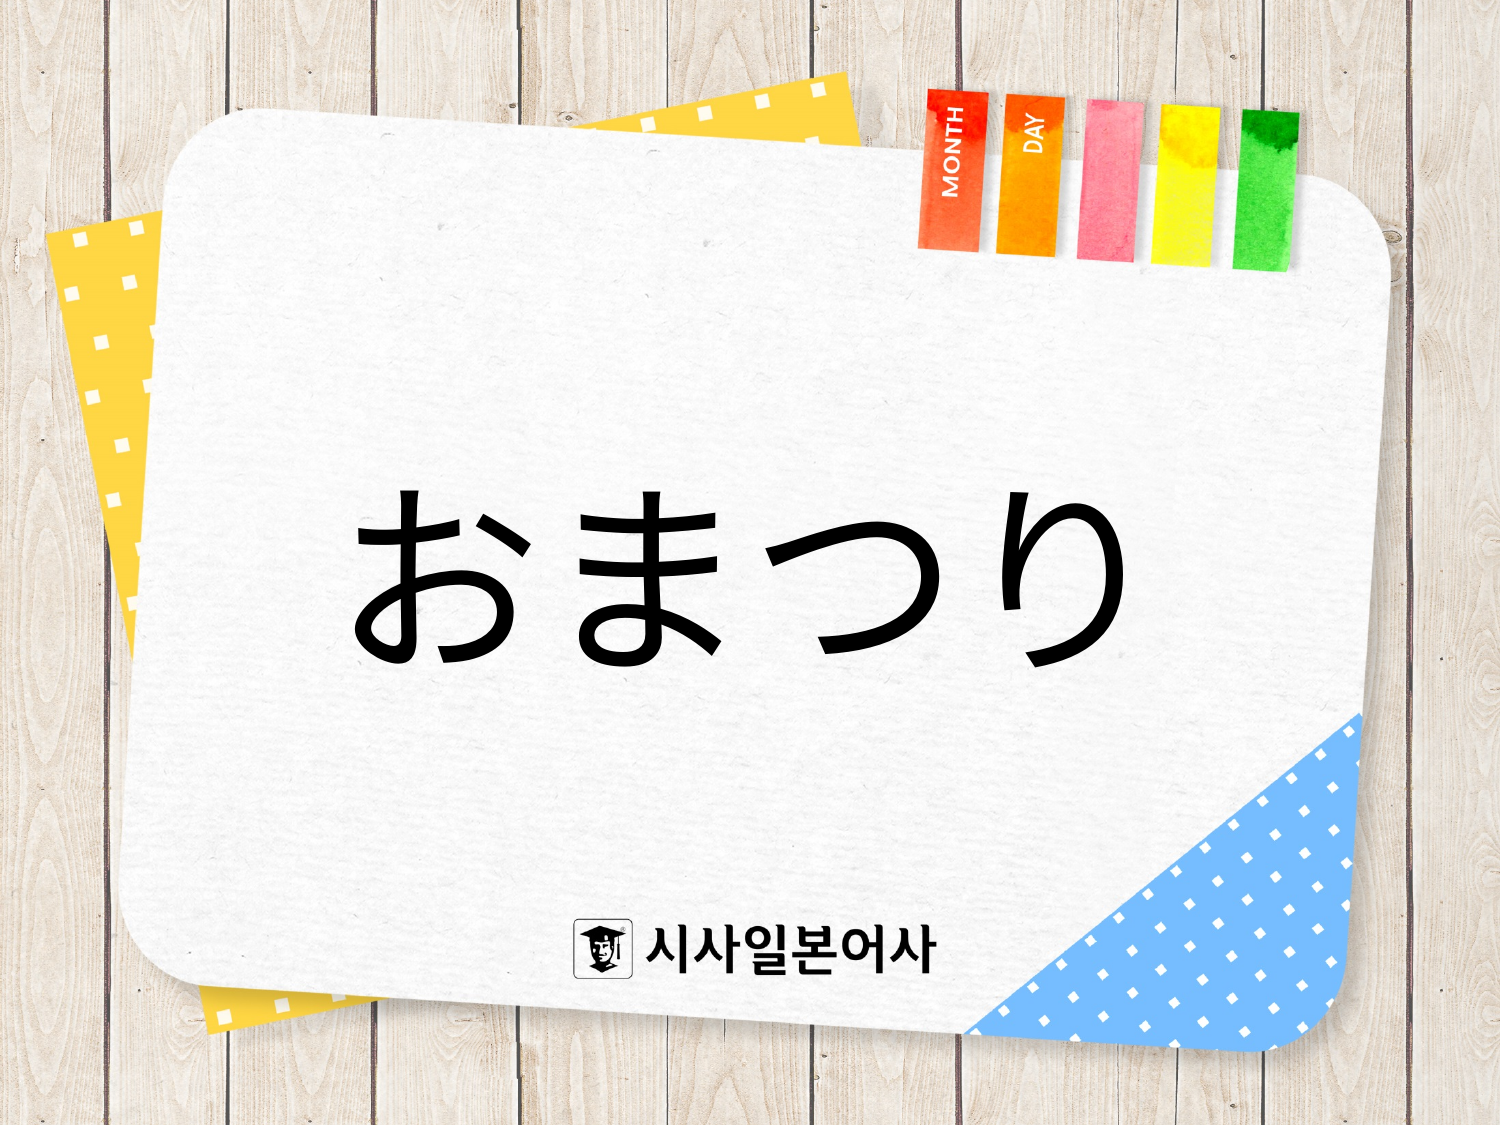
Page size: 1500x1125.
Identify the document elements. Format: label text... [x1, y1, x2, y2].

picture [0, 0, 1500, 1125]
title おまつり [75, 338, 1425, 811]
